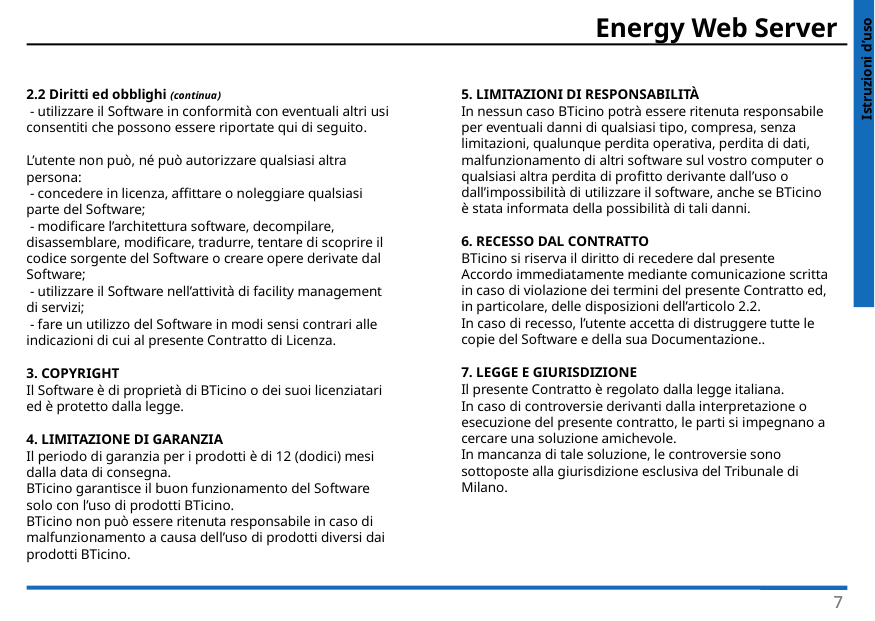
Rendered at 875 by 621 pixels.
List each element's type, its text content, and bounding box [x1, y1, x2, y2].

text_box 2.2 Diritti ed obblighi (continua) - utilizzare il Software in conformità con eventuali altri usi consentiti che possono essere riportate qui di seguito. L’utente non può, né può autorizzare qualsiasi altra persona: - concedere in licenza, affittare o noleggiare qualsiasi parte del Software; - modificare l’architettura software, decompilare, disassemblare, modificare, tradurre, tentare di scoprire il codice sorgente del Software o creare opere derivate dal Software; - utilizzare il Software nell’attività di facility management di servizi; - fare un utilizzo del Software in modi sensi contrari alle indicazioni di cui al presente Contratto di Licenza. 3. COPYRIGHT Il Software è di proprietà di BTicino o dei suoi licenziatari ed è protetto dalla legge. 4. LIMITAZIONE DI GARANZIA Il periodo di garanzia per i prodotti è di 12 (dodici) mesi dalla data di consegna. BTicino garantisce il buon funzionamento del Software solo con l’uso di prodotti BTicino. BTicino non può essere ritenuta responsabile in caso di malfunzionamento a causa dell’uso di prodotti diversi dai prodotti BTicino. [26, 56, 411, 574]
text_box 5. LIMITAZIONI DI RESPONSABILITÀ In nessun caso BTicino potrà essere ritenuta responsabile per eventuali danni di qualsiasi tipo, compresa, senza limitazioni, qualunque perdita operativa, perdita di dati, malfunzionamento di altri software sul vostro computer o qualsiasi altra perdita di profitto derivante dall’uso o dall’impossibilità di utilizzare il software, anche se BTicino è stata informata della possibilità di tali danni. 6. RECESSO DAL CONTRATTO BTicino si riserva il diritto di recedere dal presente Accordo immediatamente mediante comunicazione scritta in caso di violazione dei termini del presente Contratto ed, in particolare, delle disposizioni dell’articolo 2.2. In caso di recesso, l’utente accetta di distruggere tutte le copie del Software e della sua Documentazione.. 7. LEGGE E GIURISDIZIONE Il presente Contratto è regolato dalla legge italiana. In caso di controversie derivanti dalla interpretazione o esecuzione del presente contratto, le parti si impegnano a cercare una soluzione amichevole. In mancanza di tale soluzione, le controversie sono sottoposte alla giurisdizione esclusiva del Tribunale di Milano. [461, 56, 845, 573]
